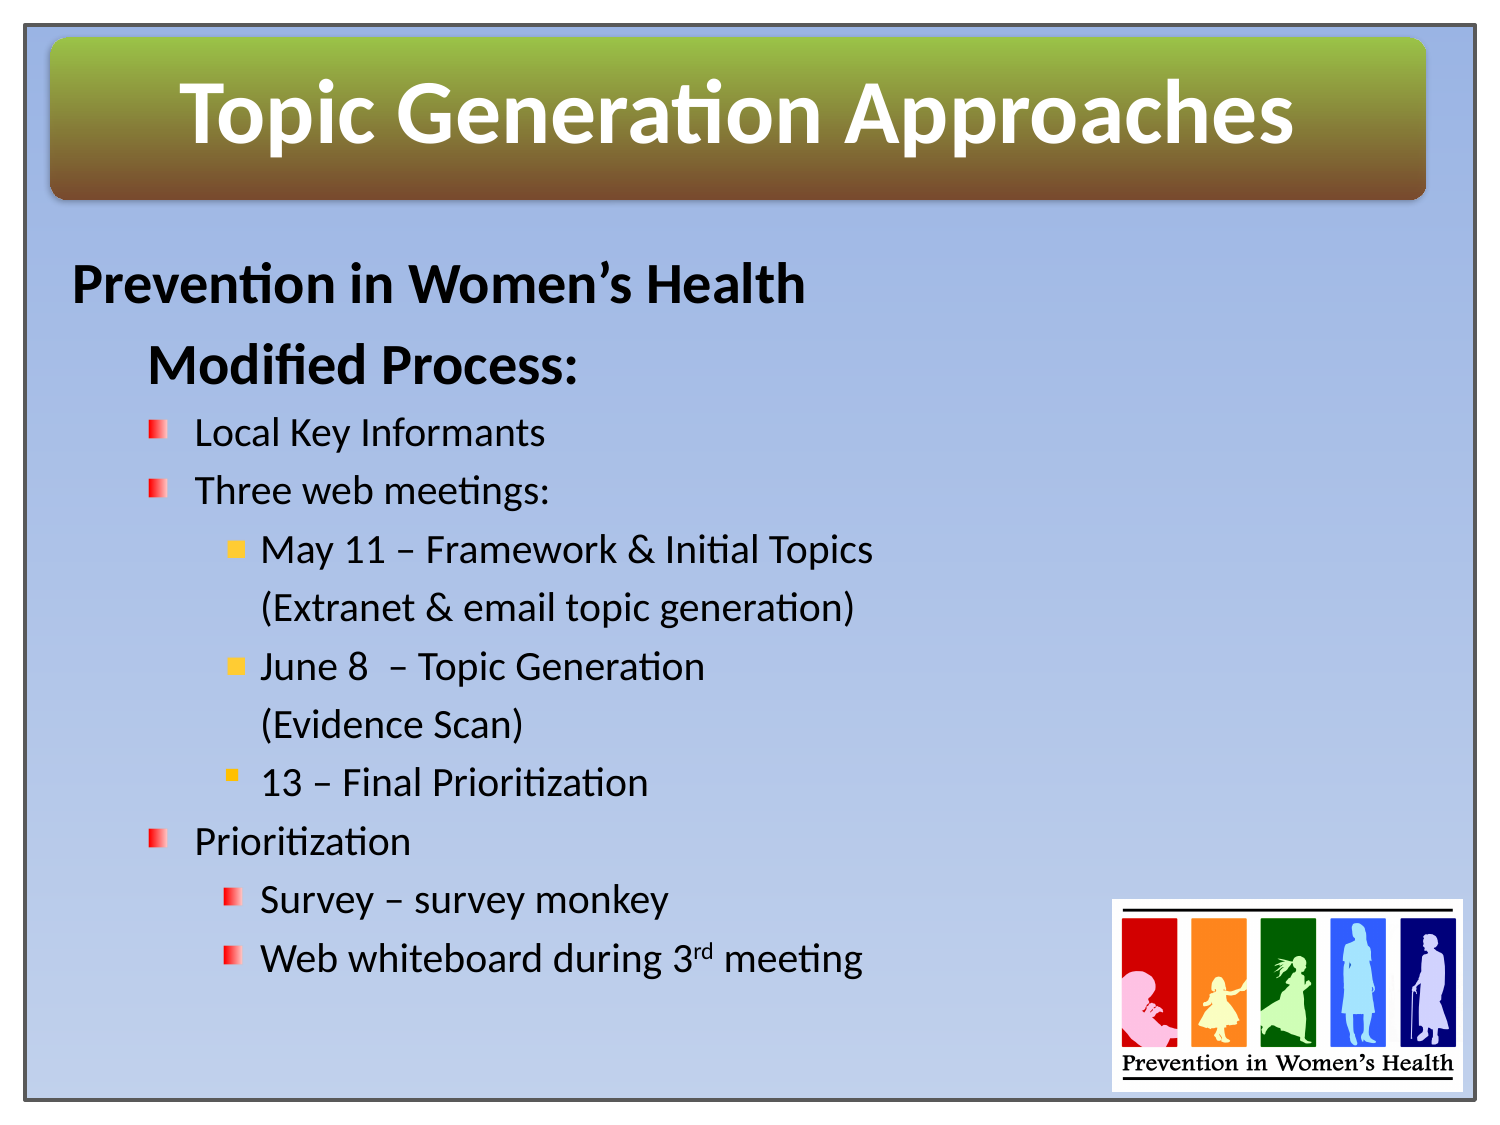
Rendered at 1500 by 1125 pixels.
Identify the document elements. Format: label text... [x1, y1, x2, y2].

picture [1112, 899, 1463, 1092]
picture [222, 652, 245, 675]
picture [222, 535, 245, 558]
list Prevention in Women’s Health Modified Process: Local Key Informants Three web meetings: May 11 – Framework & Initial Topics (Extranet & email topic generation) June 8 – Topic Generation (Evidence Scan) 13 – Final Prioritization Prioritization Survey – survey monkey Web whiteboard during 3rd meeting [57, 237, 1463, 1125]
picture [222, 886, 245, 908]
picture [147, 418, 170, 441]
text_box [49, 37, 1426, 201]
picture [222, 944, 245, 967]
picture [147, 827, 170, 850]
picture [147, 477, 170, 500]
